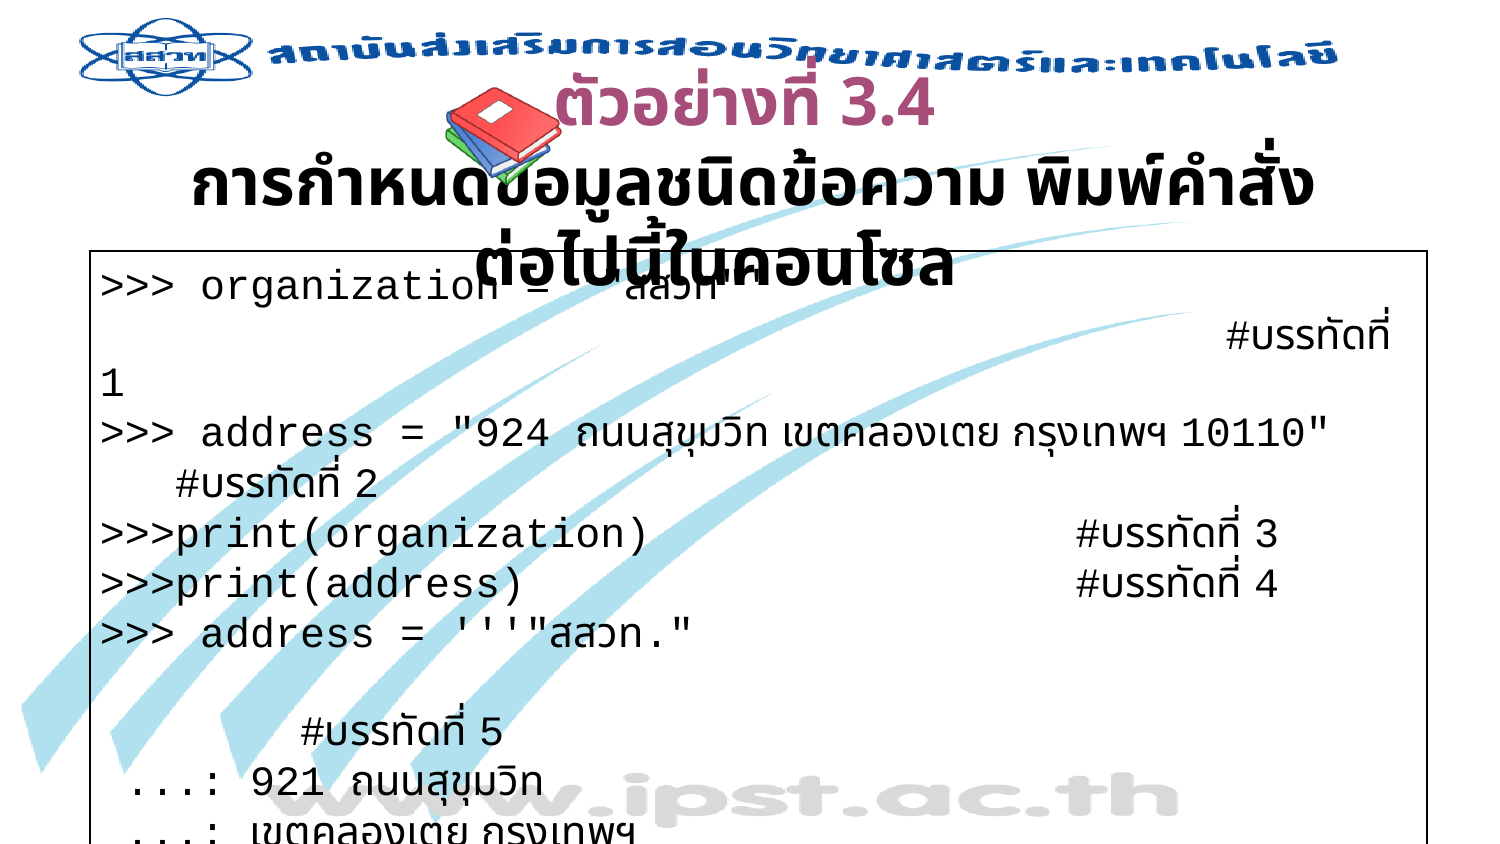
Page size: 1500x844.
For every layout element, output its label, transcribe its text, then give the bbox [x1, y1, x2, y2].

table_header >>> organization = '"สสวท"' #บรรทัดที่ 1 >>> address = "924 ถนนสุขุมวิท เขตคลองเตย กรุงเทพฯ 10110" #บรรทัดที่ 2 >>>print(organization) #บรรทัดที่ 3 >>>print(address) #บรรทัดที่ 4 >>> address = '''"สสวท." #บรรทัดที่ 5 ...: 921 ถนนสุขุมวิท ...: เขตคลองเตย กรุงเทพฯ ...: 10110''' >>> print(address) #บรรทัดที่ 6 [91, 252, 1426, 844]
text_box ตัวอย่างที่ 3.4 การกำหนดข้อมูลชนิดข้อความ พิมพ์คำสั่งต่อไปนี้ในคอนโซล [89, 51, 1343, 346]
picture [0, 0, 1500, 844]
picture [438, 81, 605, 199]
